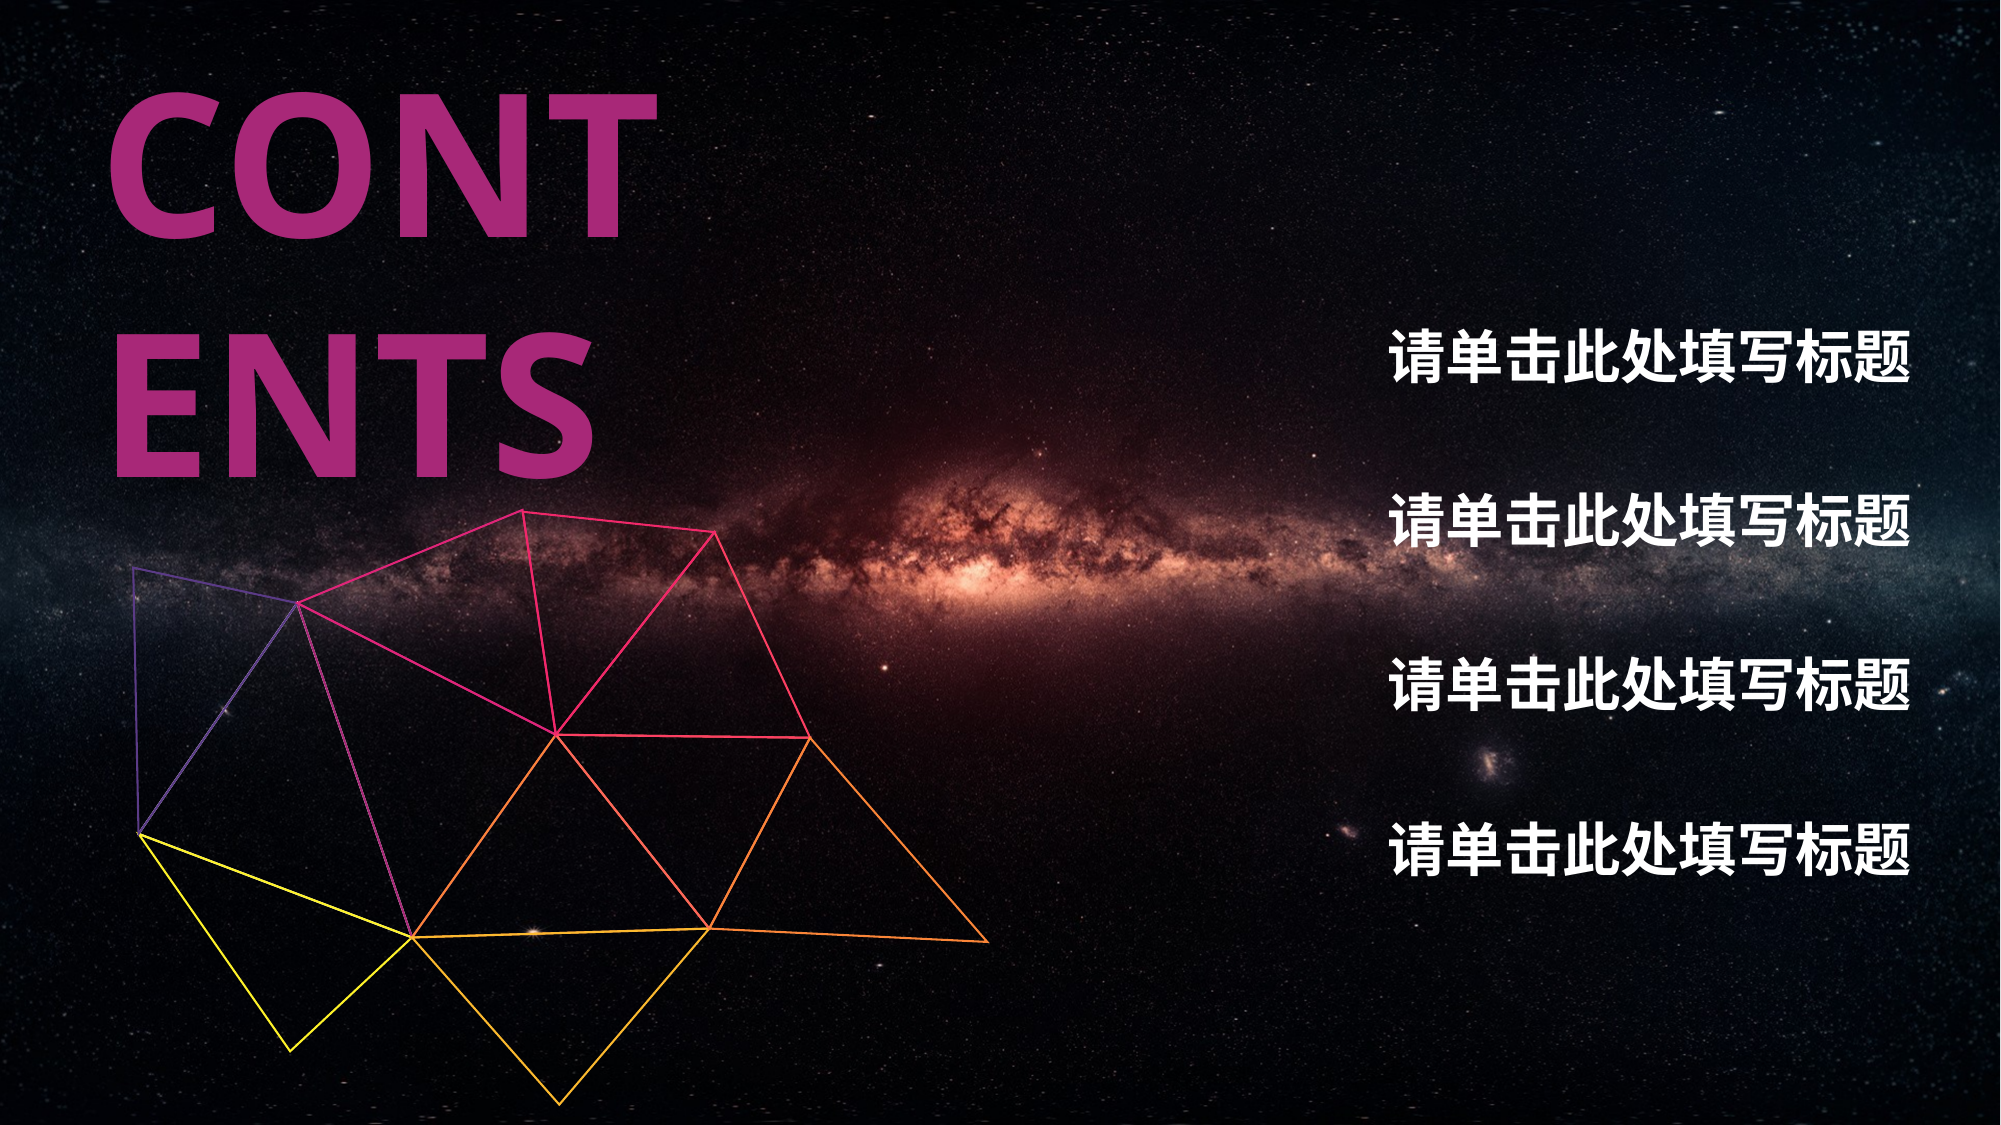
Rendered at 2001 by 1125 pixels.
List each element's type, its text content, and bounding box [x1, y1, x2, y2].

text_box 请单击此处填写标题 [988, 806, 1925, 889]
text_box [133, 509, 988, 1105]
text_box 请单击此处填写标题 [988, 478, 1925, 561]
picture [0, 0, 2001, 1125]
text_box 请单击此处填写标题 [1026, 314, 1925, 396]
text_box 请单击此处填写标题 [988, 642, 1925, 725]
text_box CONT ENTS [87, 31, 1026, 524]
